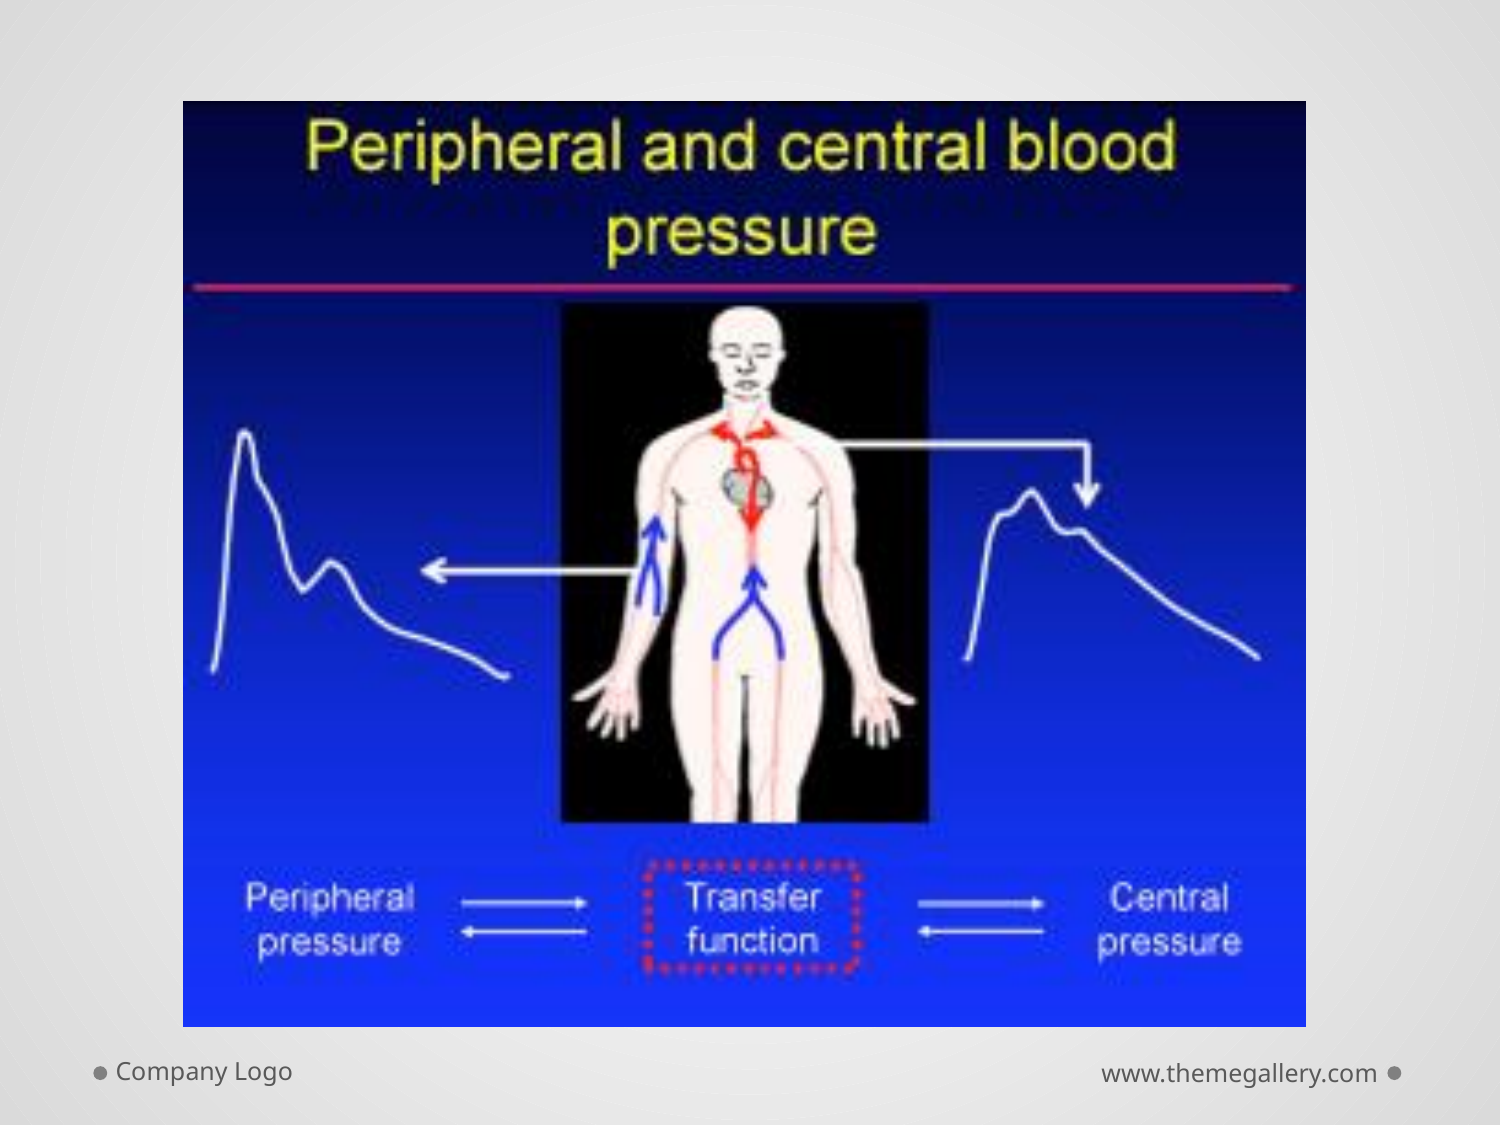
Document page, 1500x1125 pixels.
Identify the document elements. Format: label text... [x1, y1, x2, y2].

slide_number www.themegallery.com [1043, 1042, 1386, 1103]
picture [182, 101, 1306, 1028]
footer Company Logo [108, 1042, 576, 1103]
